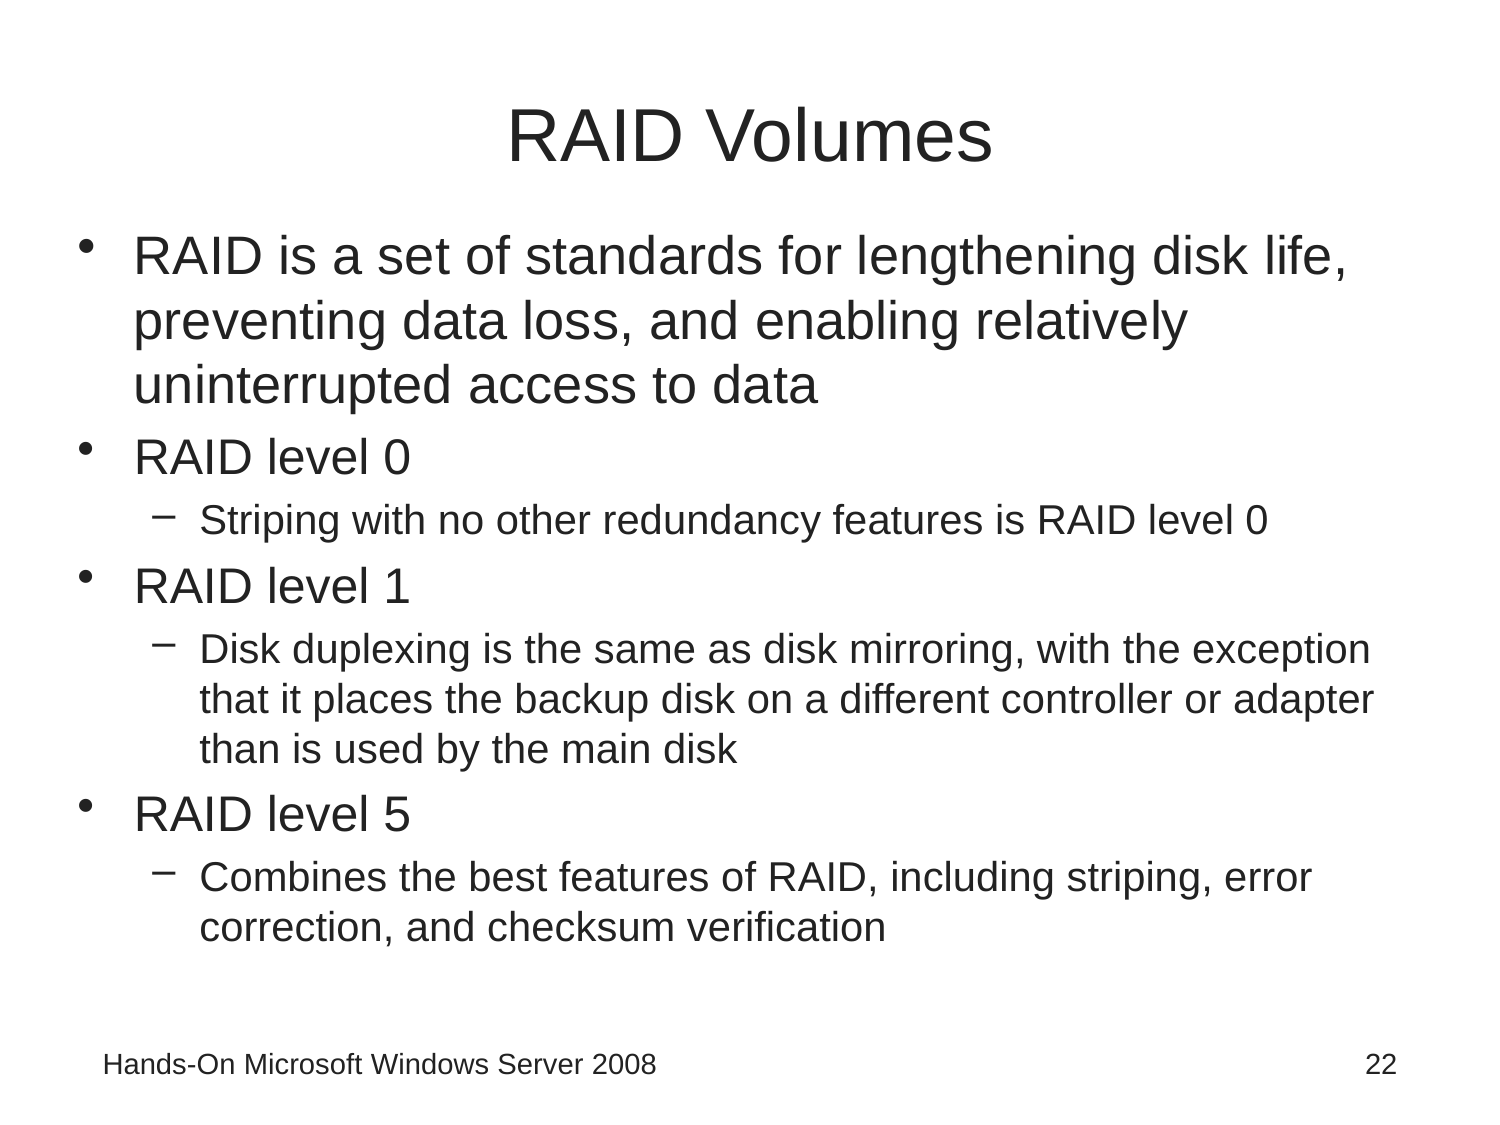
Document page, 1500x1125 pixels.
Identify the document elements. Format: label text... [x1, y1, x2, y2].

title RAID Volumes [87, 37, 1413, 212]
list RAID is a set of standards for lengthening disk life, preventing data loss, and enabling relatively uninterrupted access to data RAID level 0 Striping with no other redundancy features is RAID level 0 RAID level 1 Disk duplexing is the same as disk mirroring, with the exception that it places the backup disk on a different controller or adapter than is used by the main disk RAID level 5 Combines the best features of RAID, including striping, error correction, and checksum verification [62, 212, 1426, 963]
slide_number 22 [1074, 1037, 1413, 1101]
footer Hands-On Microsoft Windows Server 2008 [87, 1037, 1051, 1101]
